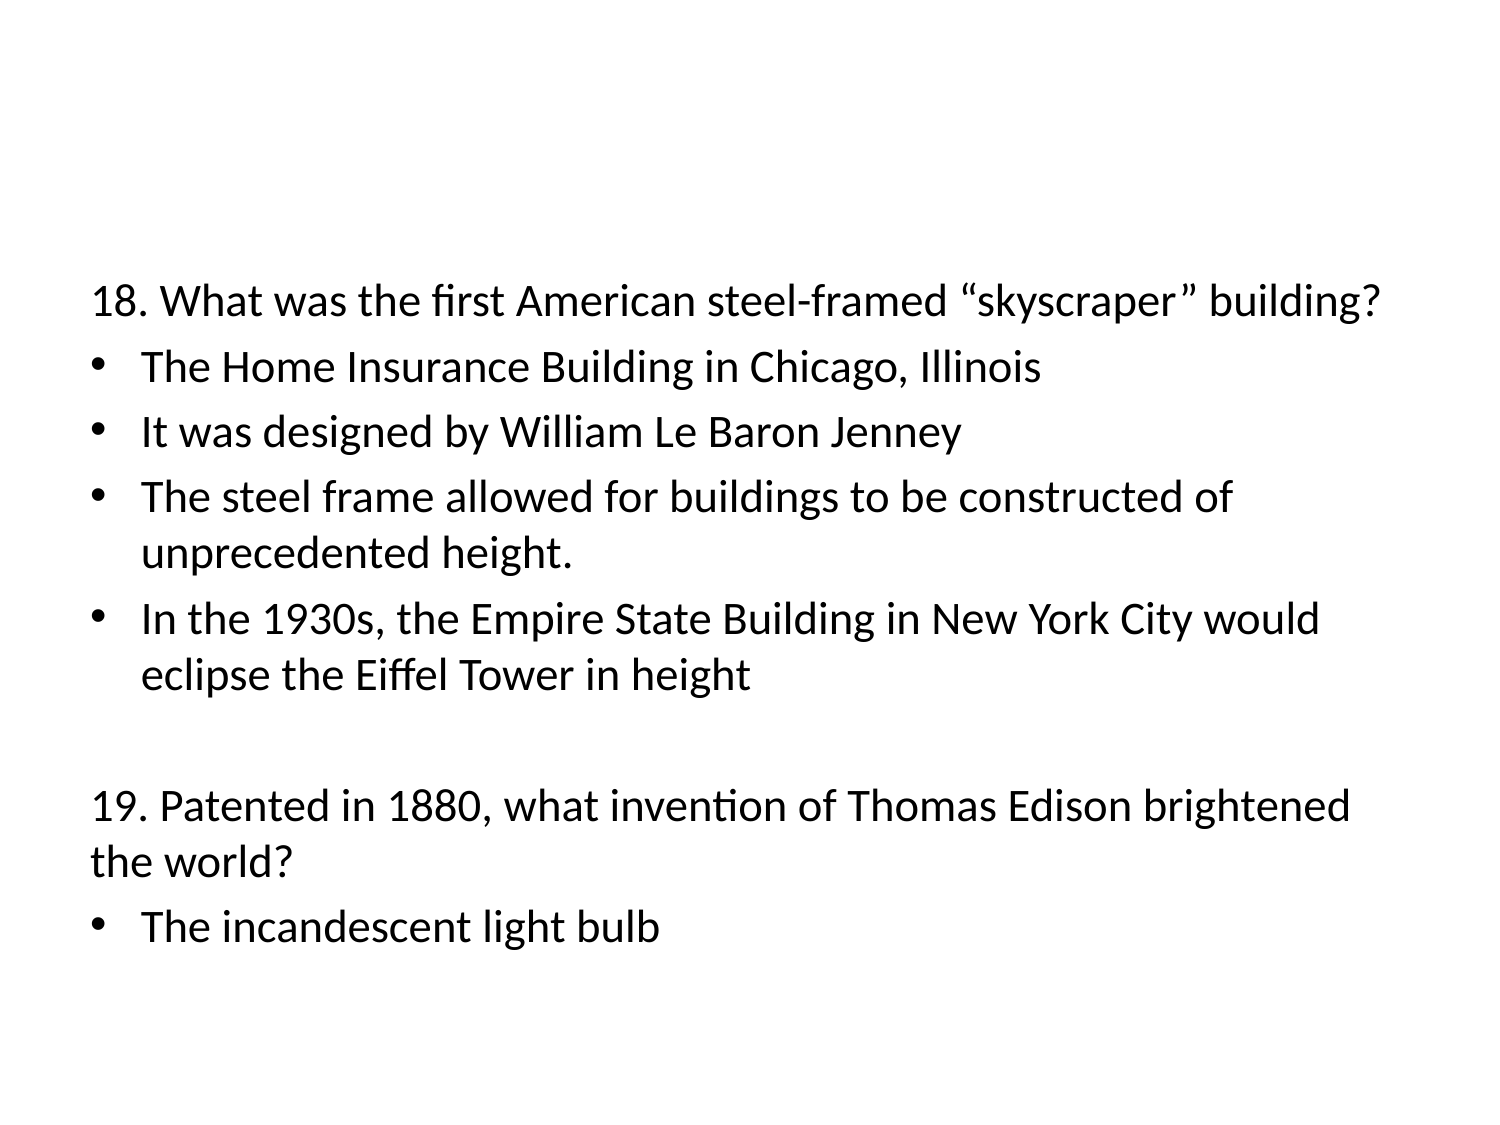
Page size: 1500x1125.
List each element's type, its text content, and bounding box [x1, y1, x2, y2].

list 18. What was the first American steel-framed “skyscraper” building? The Home Insurance Building in Chicago, Illinois It was designed by William Le Baron Jenney The steel frame allowed for buildings to be constructed of unprecedented height. In the 1930s, the Empire State Building in New York City would eclipse the Eiffel Tower in height 19. Patented in 1880, what invention of Thomas Edison brightened the world? The incandescent light bulb [75, 262, 1425, 1005]
